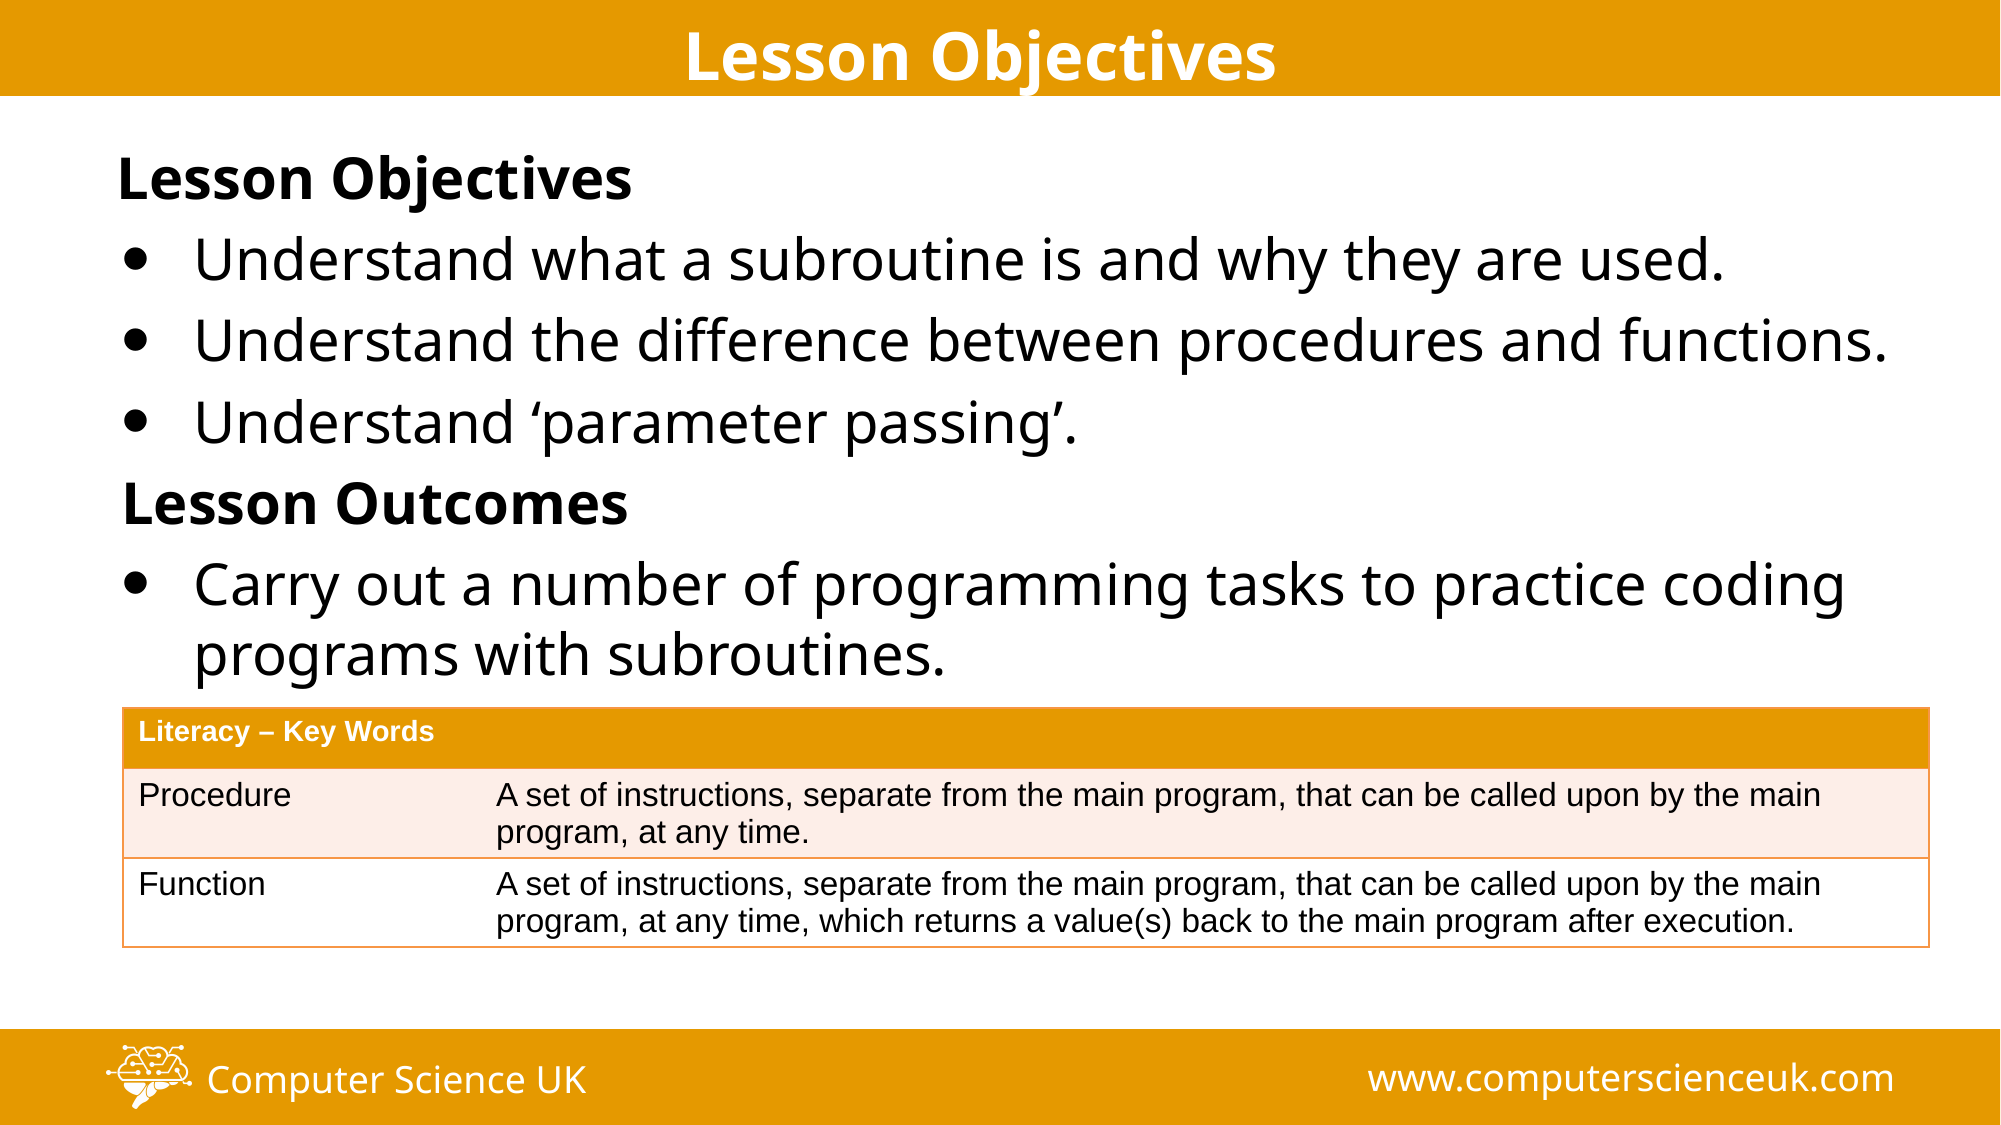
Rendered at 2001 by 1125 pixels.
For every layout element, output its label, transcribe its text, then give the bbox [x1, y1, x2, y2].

picture [106, 1045, 192, 1109]
title Lesson Objectives [53, 0, 1908, 107]
table_cell Procedure [124, 769, 481, 857]
table_cell A set of instructions, separate from the main program, that can be called upon by the main program, at any time. [481, 769, 1928, 857]
table_cell Function [124, 859, 481, 946]
list Lesson Objectives Understand what a subroutine is and why they are used. Understand the difference between procedures and functions. Understand ‘parameter passing’. Lesson Outcomes Carry out a number of programming tasks to practice coding programs with subroutines. [101, 133, 1908, 708]
table_header Literacy – Key Words [124, 709, 1928, 768]
table_cell A set of instructions, separate from the main program, that can be called upon by the main program, at any time, which returns a value(s) back to the main program after execution. [481, 859, 1928, 946]
